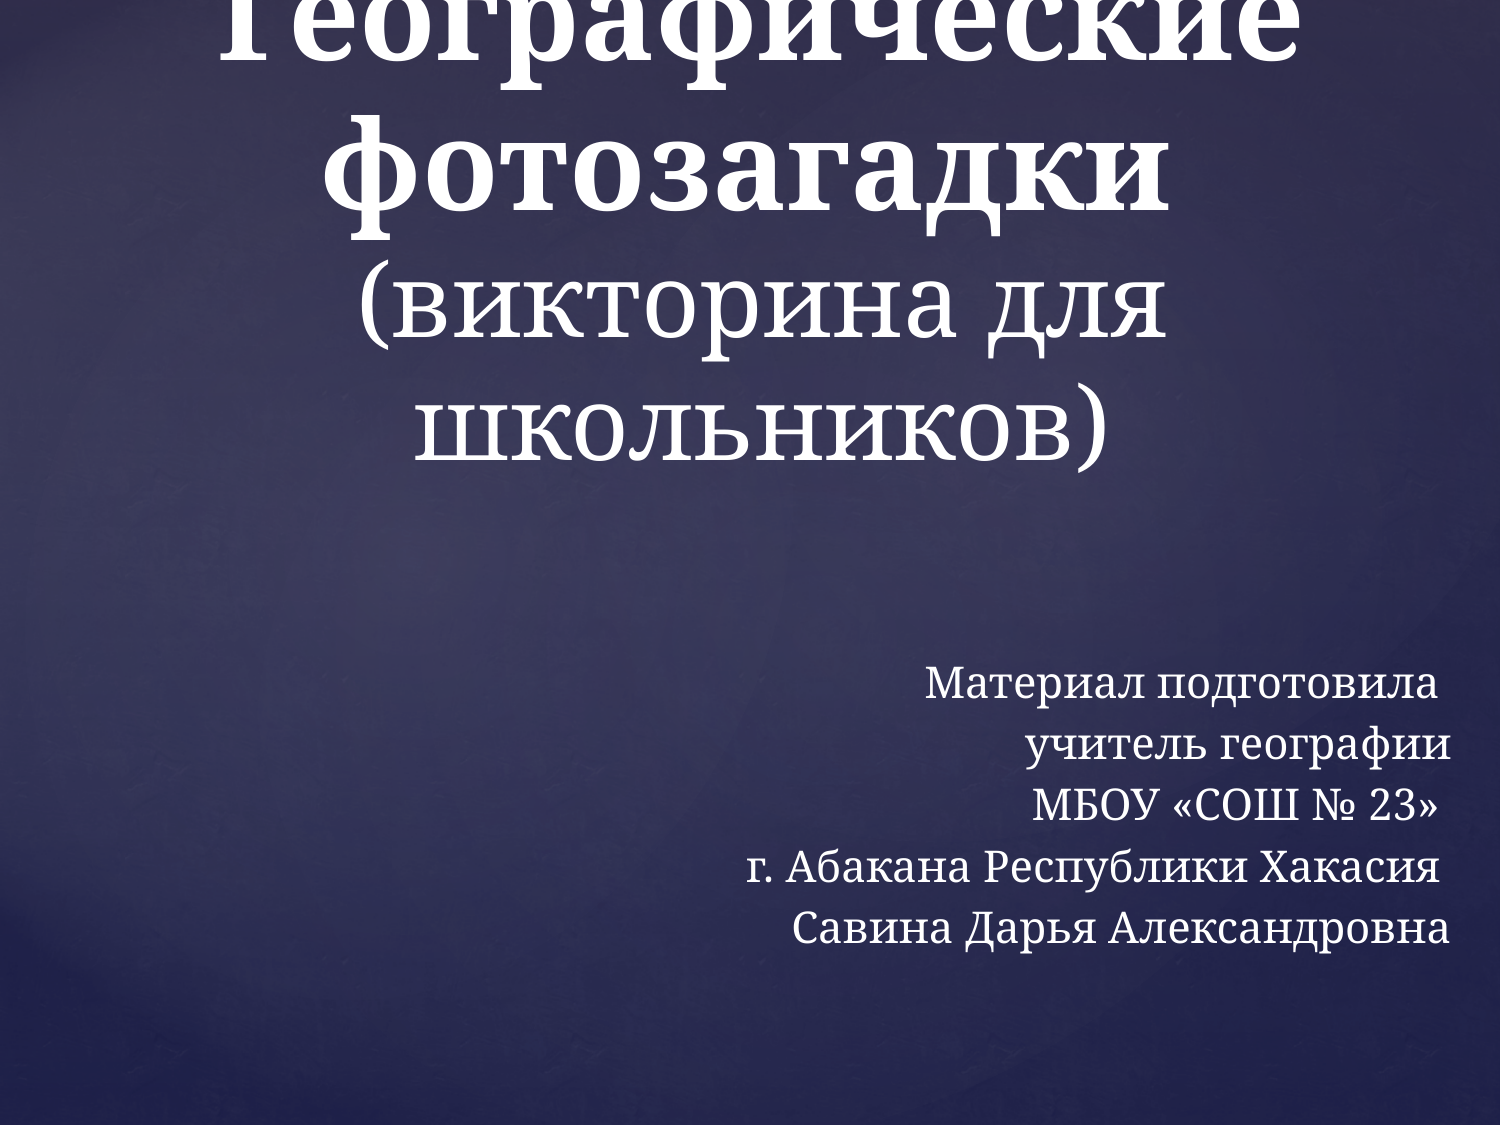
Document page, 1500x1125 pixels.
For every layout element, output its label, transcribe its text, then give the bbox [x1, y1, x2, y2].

list Материал подготовила учитель географии МБОУ «СОШ № 23» г. Абакана Республики Хакасия Савина Дарья Александровна [466, 503, 1467, 1104]
title Географические фотозагадки (викторина для школьников) [41, 0, 1483, 489]
